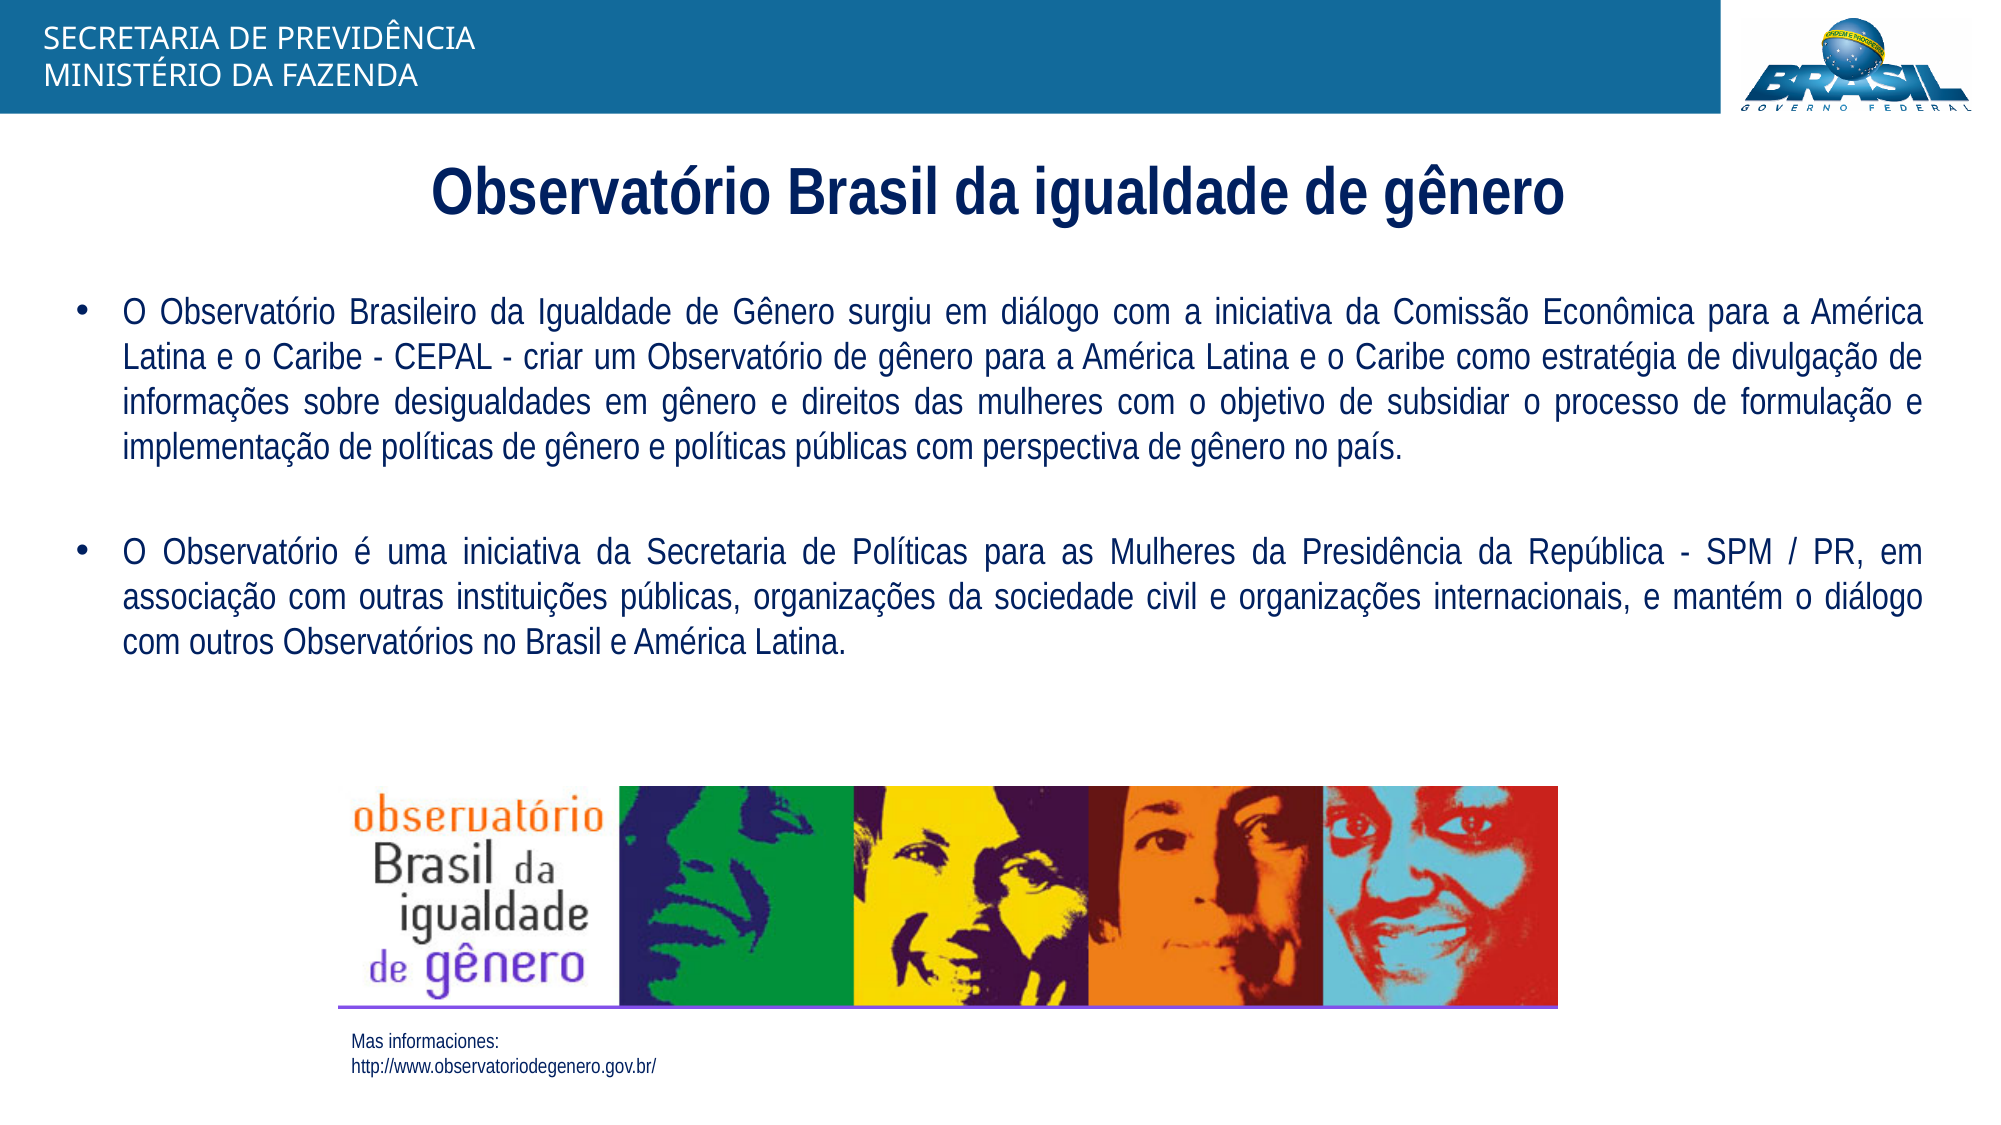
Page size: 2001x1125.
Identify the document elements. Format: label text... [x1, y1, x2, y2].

text_box Observatório Brasil da igualdade de gênero [114, 140, 1886, 236]
text_box Mas informaciones: http://www.observatoriodegenero.gov.br/ [336, 1020, 1270, 1085]
subtitle O Observatório Brasileiro da Igualdade de Gênero surgiu em diálogo com a iniciativa da Comissão Econômica para a América Latina e o Caribe - CEPAL - criar um Observatório de gênero para a América Latina e o Caribe como estratégia de divulgação de informações sobre desigualdades em gênero e direitos das mulheres com o objetivo de subsidiar o processo de formulação e implementação de políticas de gênero e políticas públicas com perspectiva de gênero no país. O Observatório é uma iniciativa da Secretaria de Políticas para as Mulheres da Presidência da República - SPM / PR, em associação com outras instituições públicas, organizações da sociedade civil e organizações internacionais, e mantém o diálogo com outros Observatórios no Brasil e América Latina. [60, 279, 1940, 1125]
picture [1741, 18, 1972, 111]
picture [338, 786, 1558, 1009]
